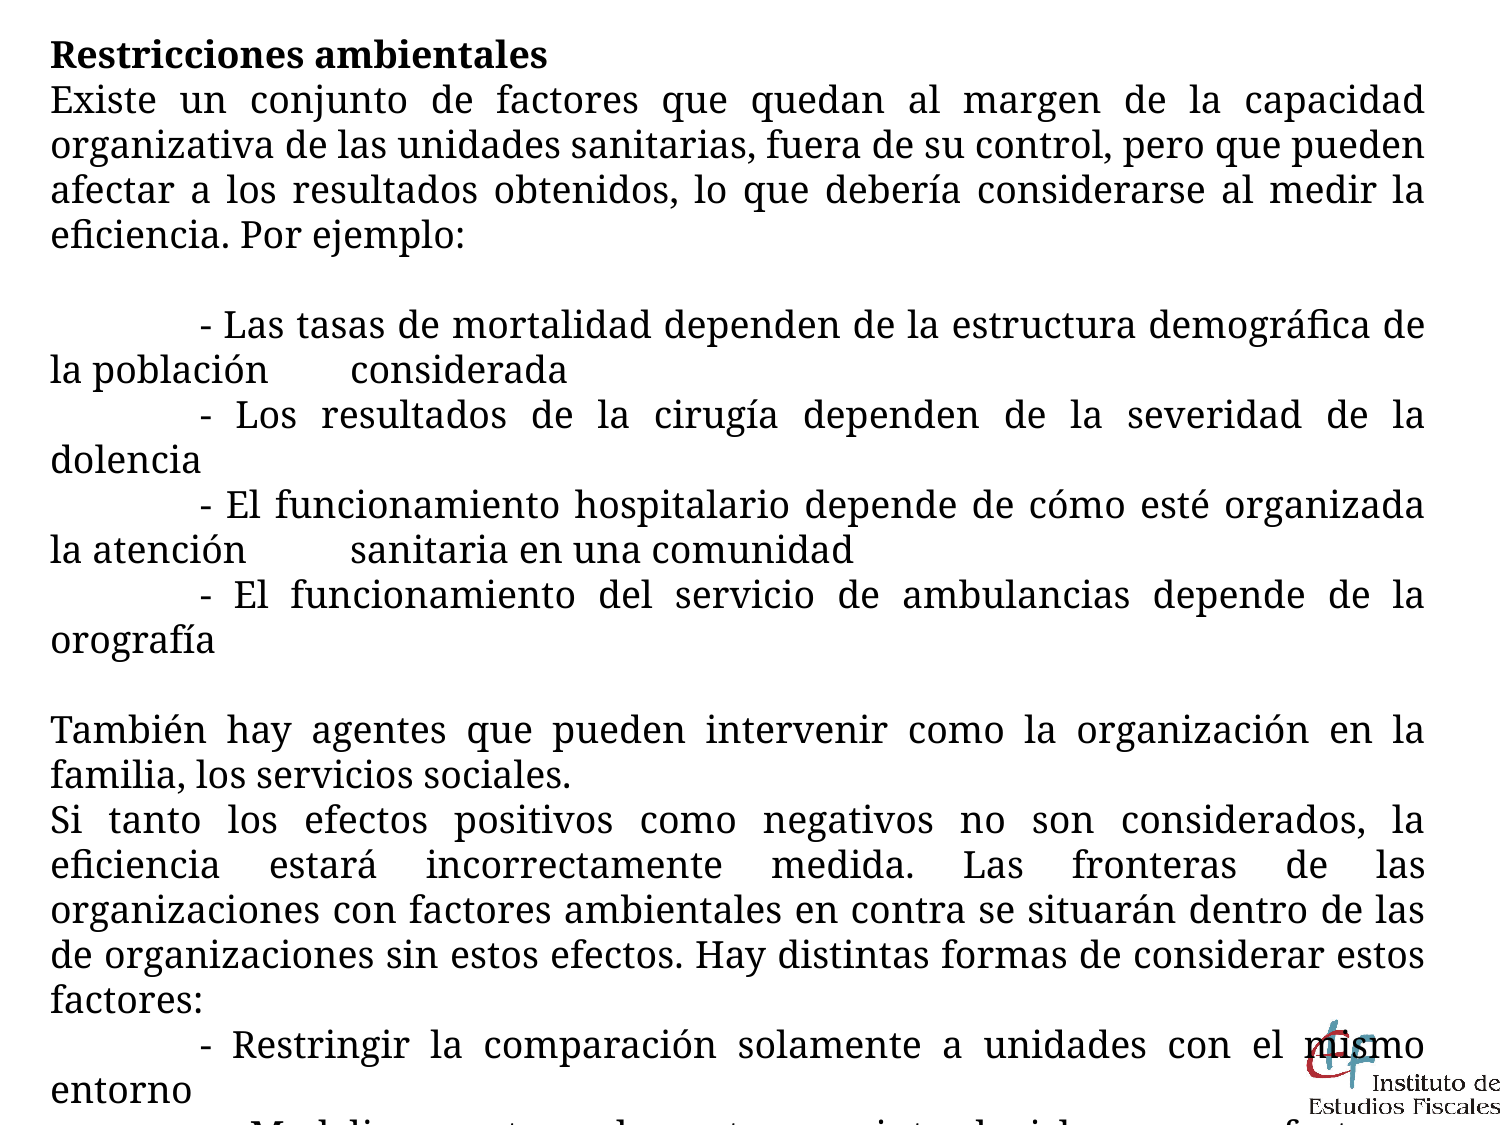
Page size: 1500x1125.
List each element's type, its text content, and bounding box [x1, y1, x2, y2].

picture [1306, 1019, 1500, 1114]
text_box Restricciones ambientales Existe un conjunto de factores que quedan al margen de la capacidad organizativa de las unidades sanitarias, fuera de su control, pero que pueden afectar a los resultados obtenidos, lo que debería considerarse al medir la eficiencia. Por ejemplo: - Las tasas de mortalidad dependen de la estructura demográfica de la población considerada - Los resultados de la cirugía dependen de la severidad de la dolencia - El funcionamiento hospitalario depende de cómo esté organizada la atención sanitaria en una comunidad - El funcionamiento del servicio de ambulancias depende de la orografía También hay agentes que pueden intervenir como la organización en la familia, los servicios sociales. Si tanto los efectos positivos como negativos no son considerados, la eficiencia estará incorrectamente medida. Las fronteras de las organizaciones con factores ambientales en contra se situarán dentro de las de organizaciones sin estos efectos. Hay distintas formas de considerar estos factores: - Restringir la comparación solamente a unidades con el mismo entorno - Modelizar estos elementos e introducirlos como factores adicionales (DEA) -Considerar eficientes directamente las DMU con desventaja -Realizar análisis en dos etapas (primero sin ambientales, luego incluirlas) - Llevar a cabo ajuste por riesgo [35, 23, 1442, 1125]
